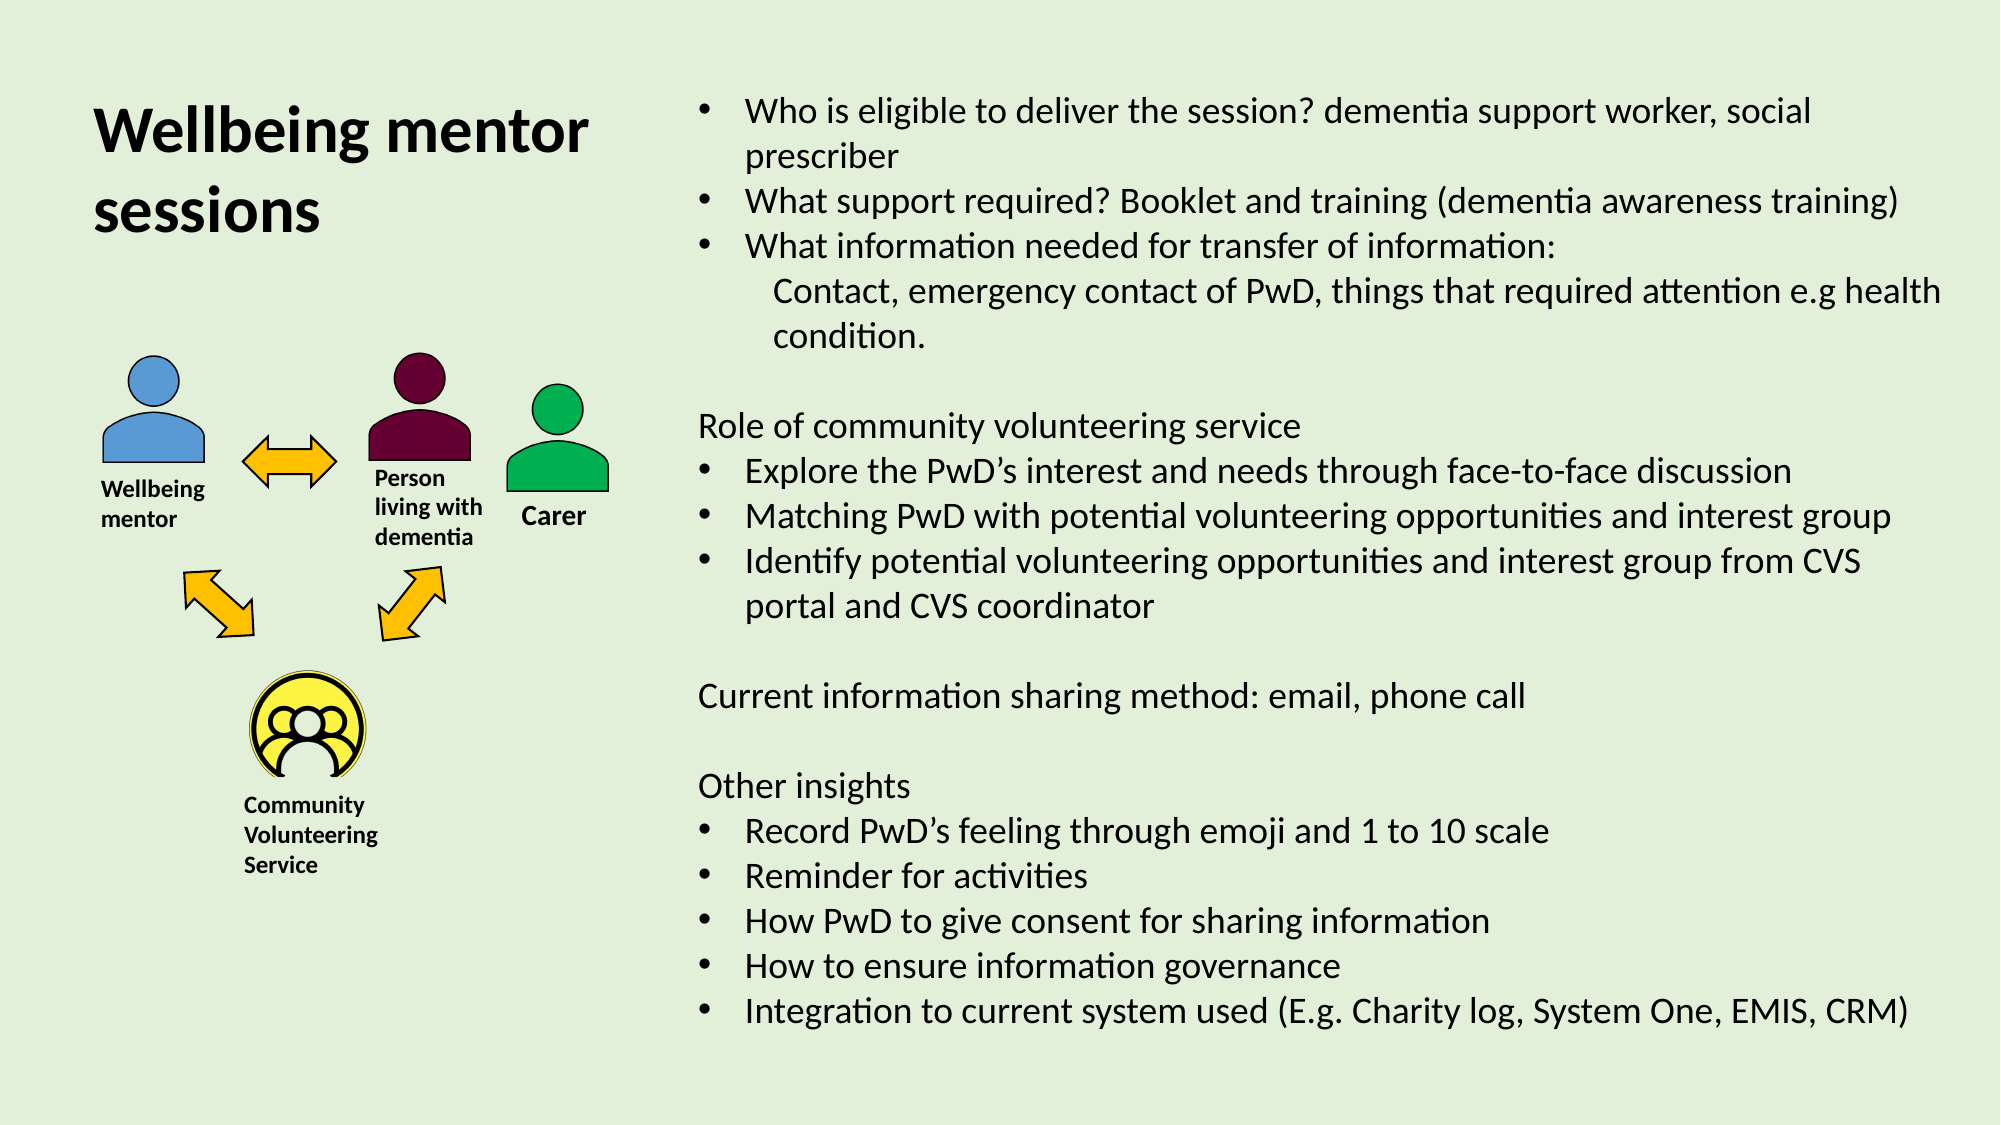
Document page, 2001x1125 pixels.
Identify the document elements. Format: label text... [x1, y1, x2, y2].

text_box Wellbeing mentor sessions [78, 78, 633, 254]
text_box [78, 331, 633, 888]
text_box Who is eligible to deliver the session? dementia support worker, social prescriber What support required? Booklet and training (dementia awareness training) What information needed for transfer of information: Contact, emergency contact of PwD, things that required attention e.g health condition. Role of community volunteering service Explore the PwD’s interest and needs through face-to-face discussion Matching PwD with potential volunteering opportunities and interest group Identify potential volunteering opportunities and interest group from CVS portal and CVS coordinator Current information sharing method: email, phone call Other insights Record PwD’s feeling through emoji and 1 to 10 scale Reminder for activities How PwD to give consent for sharing information How to ensure information governance Integration to current system used (E.g. Charity log, System One, EMIS, CRM) [683, 78, 1969, 1039]
